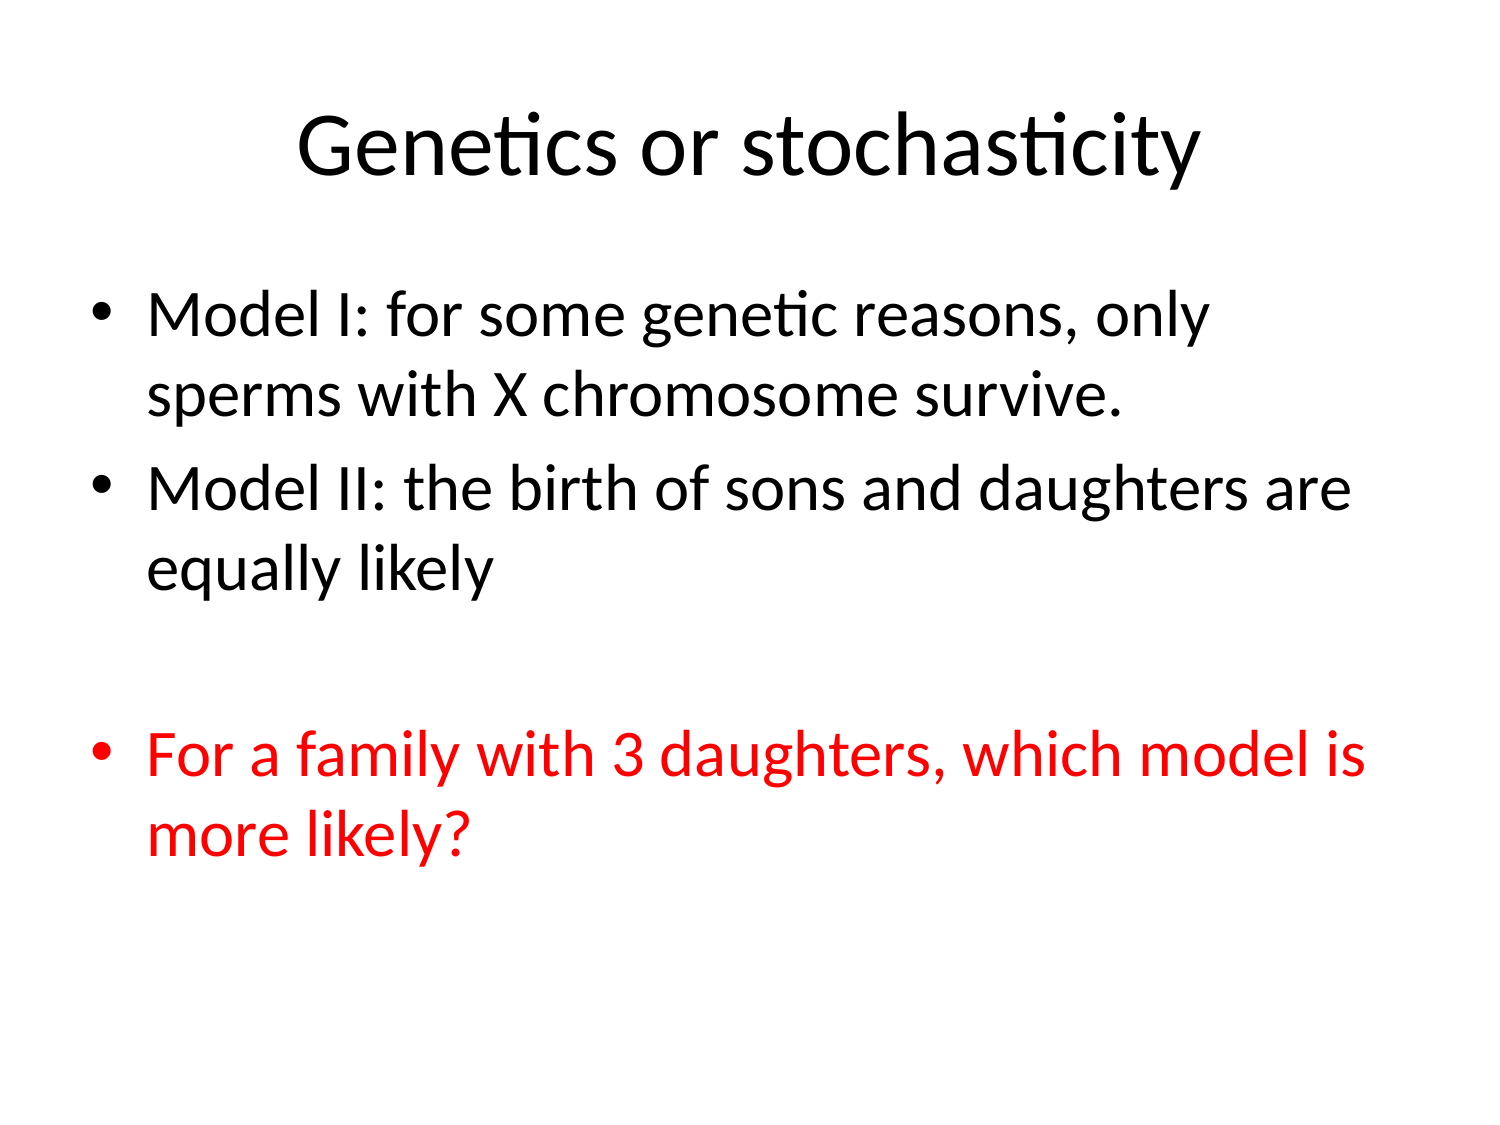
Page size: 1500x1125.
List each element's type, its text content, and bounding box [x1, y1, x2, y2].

list Model I: for some genetic reasons, only sperms with X chromosome survive. Model II: the birth of sons and daughters are equally likely For a family with 3 daughters, which model is more likely? [75, 262, 1425, 1005]
title Genetics or stochasticity [75, 45, 1425, 233]
